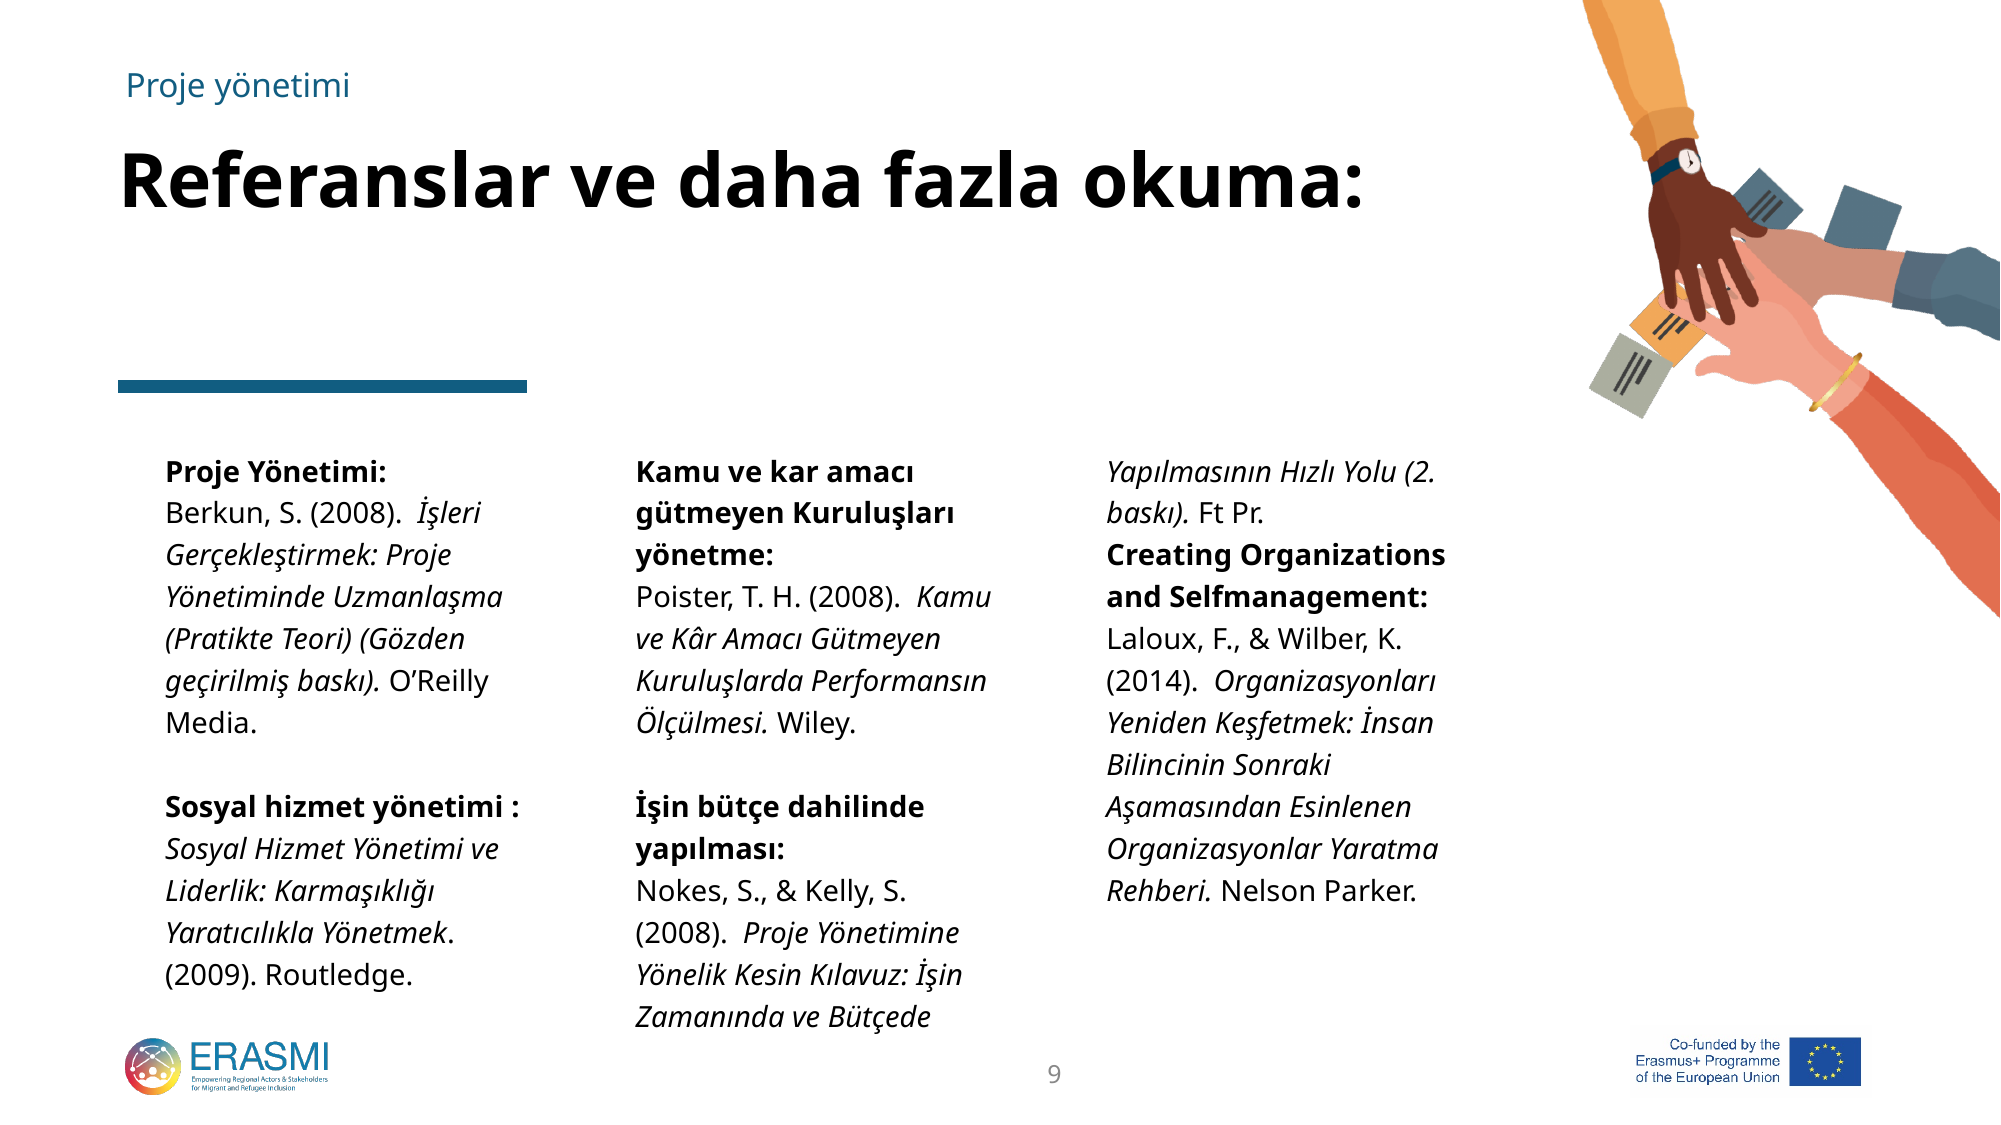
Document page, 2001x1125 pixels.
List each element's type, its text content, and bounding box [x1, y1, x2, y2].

picture [1630, 1025, 1872, 1098]
title Referanslar ve daha fazla okuma: [117, 138, 1472, 297]
list Proje Yönetimi: Berkun, S. (2008). İşleri Gerçekleştirmek: Proje Yönetiminde Uzmanlaşma (Pratikte Teori) (Gözden geçirilmiş baskı). O’Reilly Media. Sosyal hizmet yönetimi : Sosyal Hizmet Yönetimi ve Liderlik: Karmaşıklığı Yaratıcılıkla Yönetmek. (2009). Routledge. Kamu ve kar amacı gütmeyen Kuruluşları yönetme: Poister, T. H. (2008). Kamu ve Kâr Amacı Gütmeyen Kuruluşlarda Performansın Ölçülmesi. Wiley. İşin bütçe dahilinde yapılması: Nokes, S., & Kelly, S. (2008). Proje Yönetimine Yönelik Kesin Kılavuz: İşin Zamanında ve Bütçede Yapılmasının Hızlı Yolu (2. baskı). Ft Pr. Creating Organizations and Selfmanagement: Laloux, F., & Wilber, K. (2014). Organizasyonları Yeniden Keşfetmek: İnsan Bilincinin Sonraki Aşamasından Esinlenen Organizasyonlar Yaratma Rehberi. Nelson Parker. [117, 445, 1472, 1011]
picture [1394, 0, 2000, 712]
picture [118, 1035, 332, 1098]
